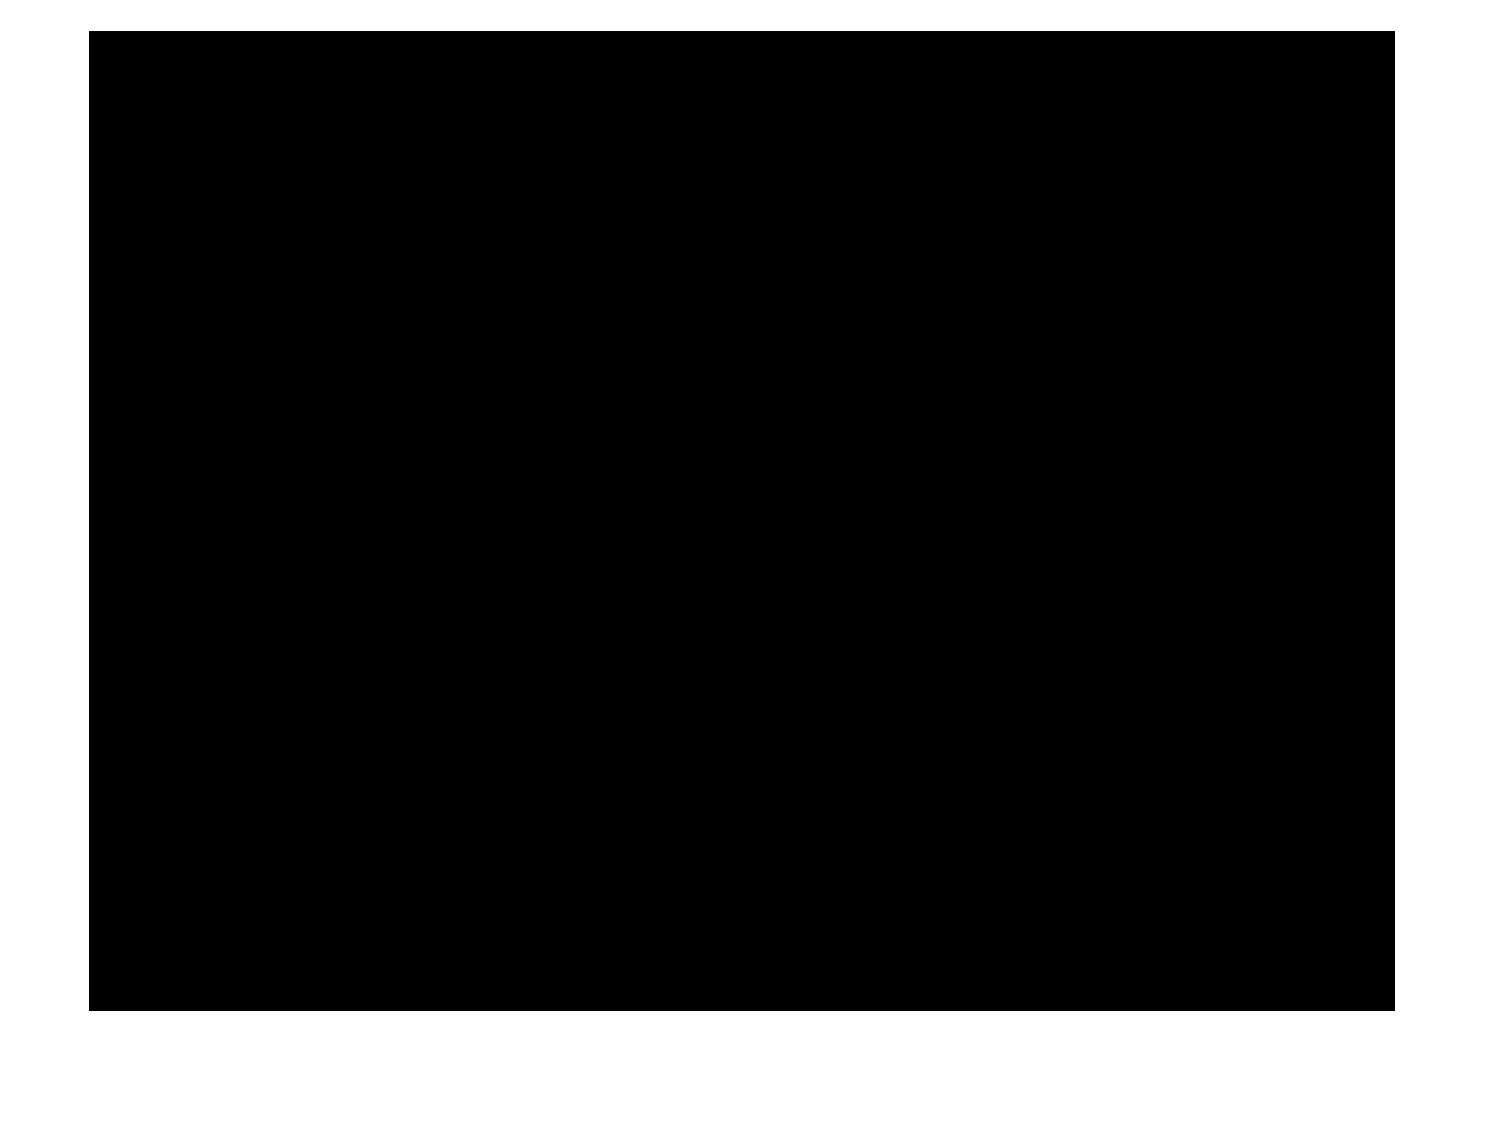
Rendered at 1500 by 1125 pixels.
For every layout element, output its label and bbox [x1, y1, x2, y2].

text_box [88, 30, 1396, 1012]
